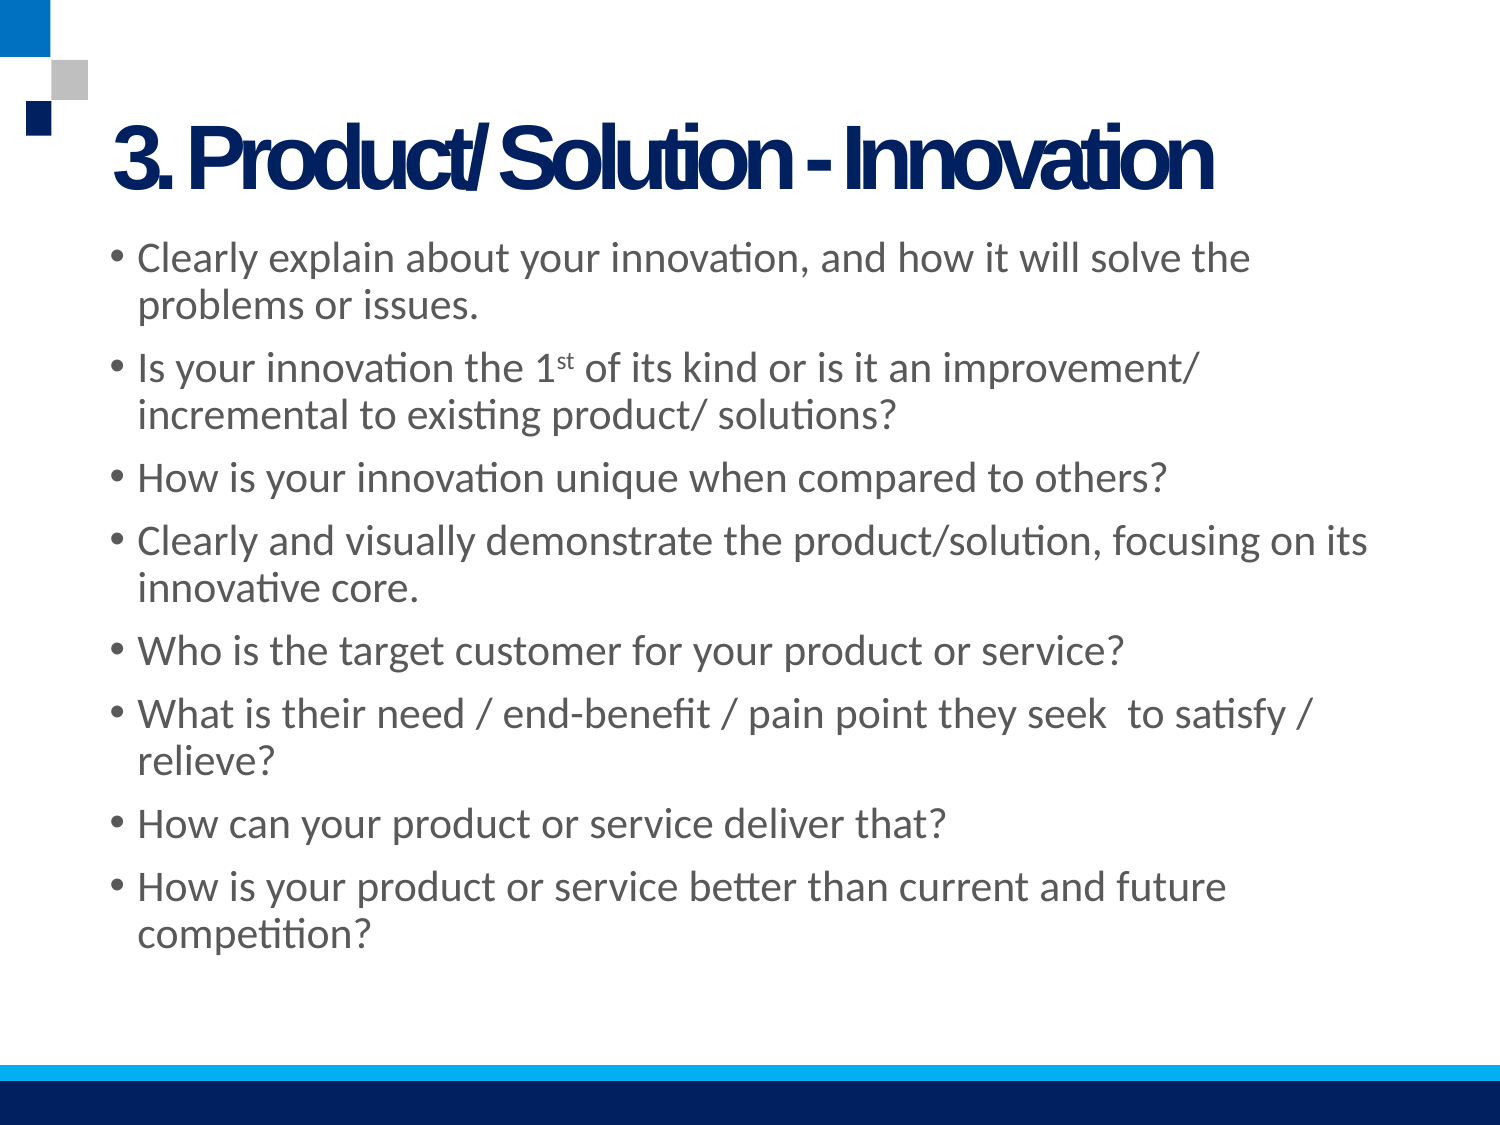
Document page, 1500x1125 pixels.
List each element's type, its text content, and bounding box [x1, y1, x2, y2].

list Clearly explain about your innovation, and how it will solve the problems or issues. Is your innovation the 1st of its kind or is it an improvement/ incremental to existing product/ solutions? How is your innovation unique when compared to others? Clearly and visually demonstrate the product/solution, focusing on its innovative core. Who is the target customer for your product or service? What is their need / end-benefit / pain point they seek to satisfy / relieve? How can your product or service deliver that? How is your product or service better than current and future competition? [94, 227, 1389, 1047]
title 3. Product/ Solution - Innovation [97, 93, 1392, 228]
